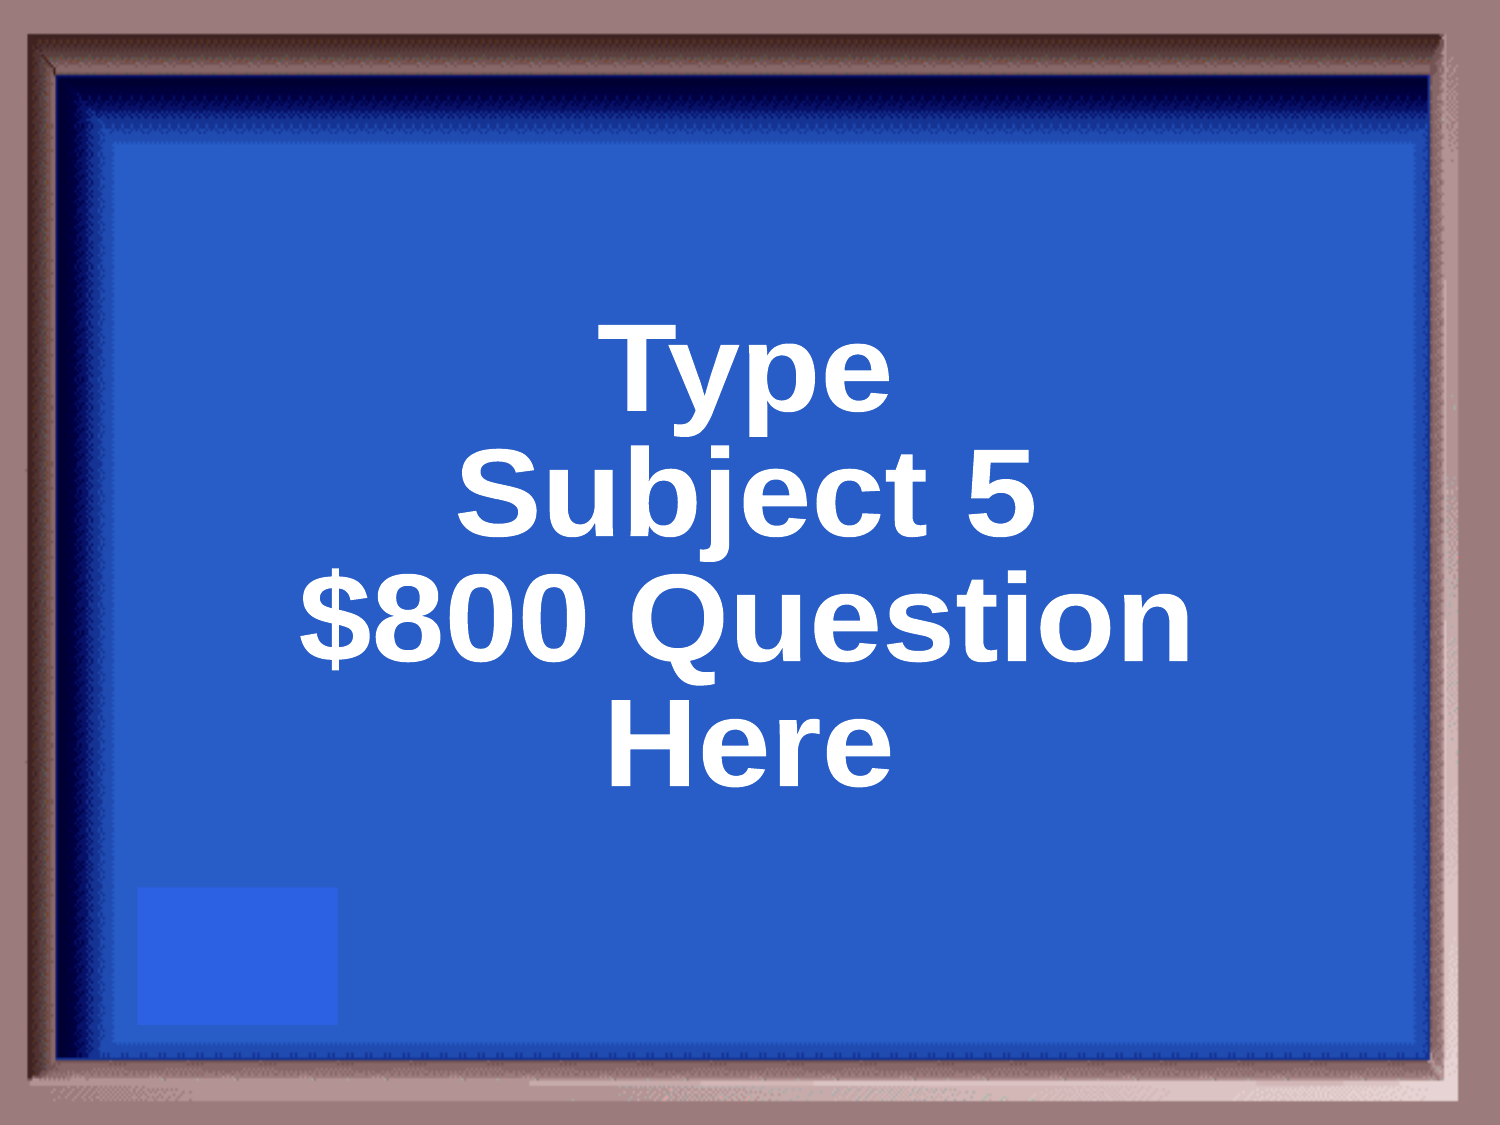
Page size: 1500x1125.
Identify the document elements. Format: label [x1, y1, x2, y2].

picture [0, 0, 1500, 1125]
text_box [137, 887, 338, 1025]
